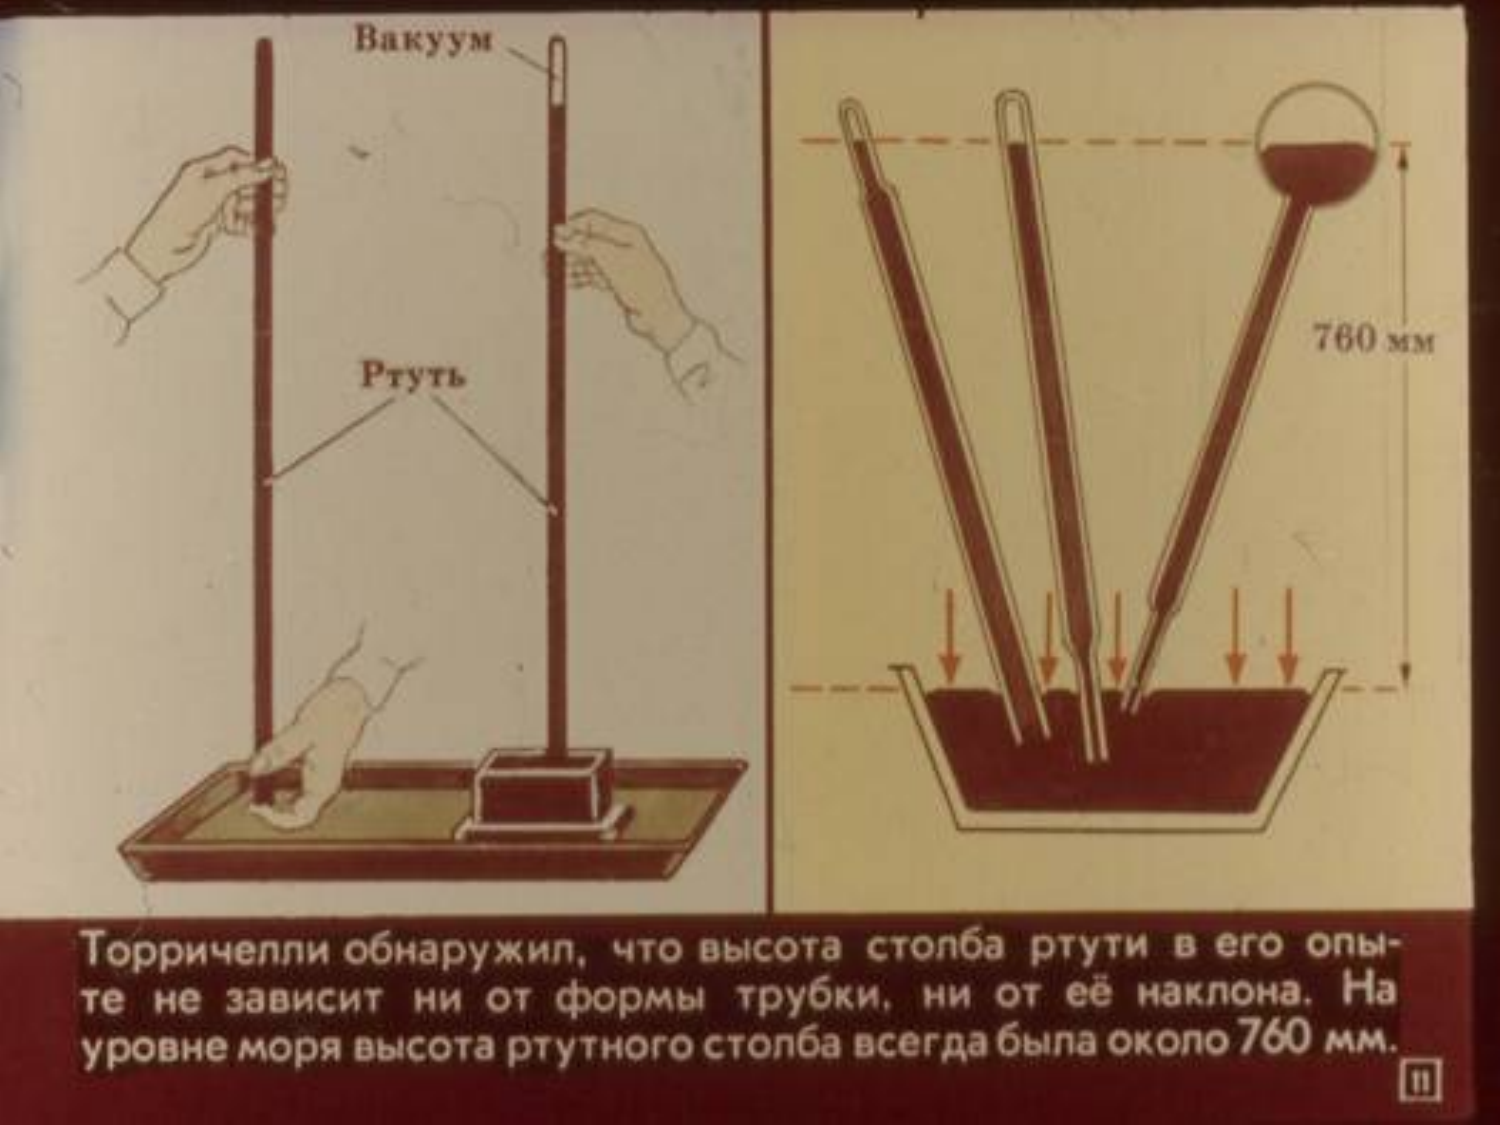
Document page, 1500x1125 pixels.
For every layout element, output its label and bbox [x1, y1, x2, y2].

list [0, 0, 1500, 1125]
